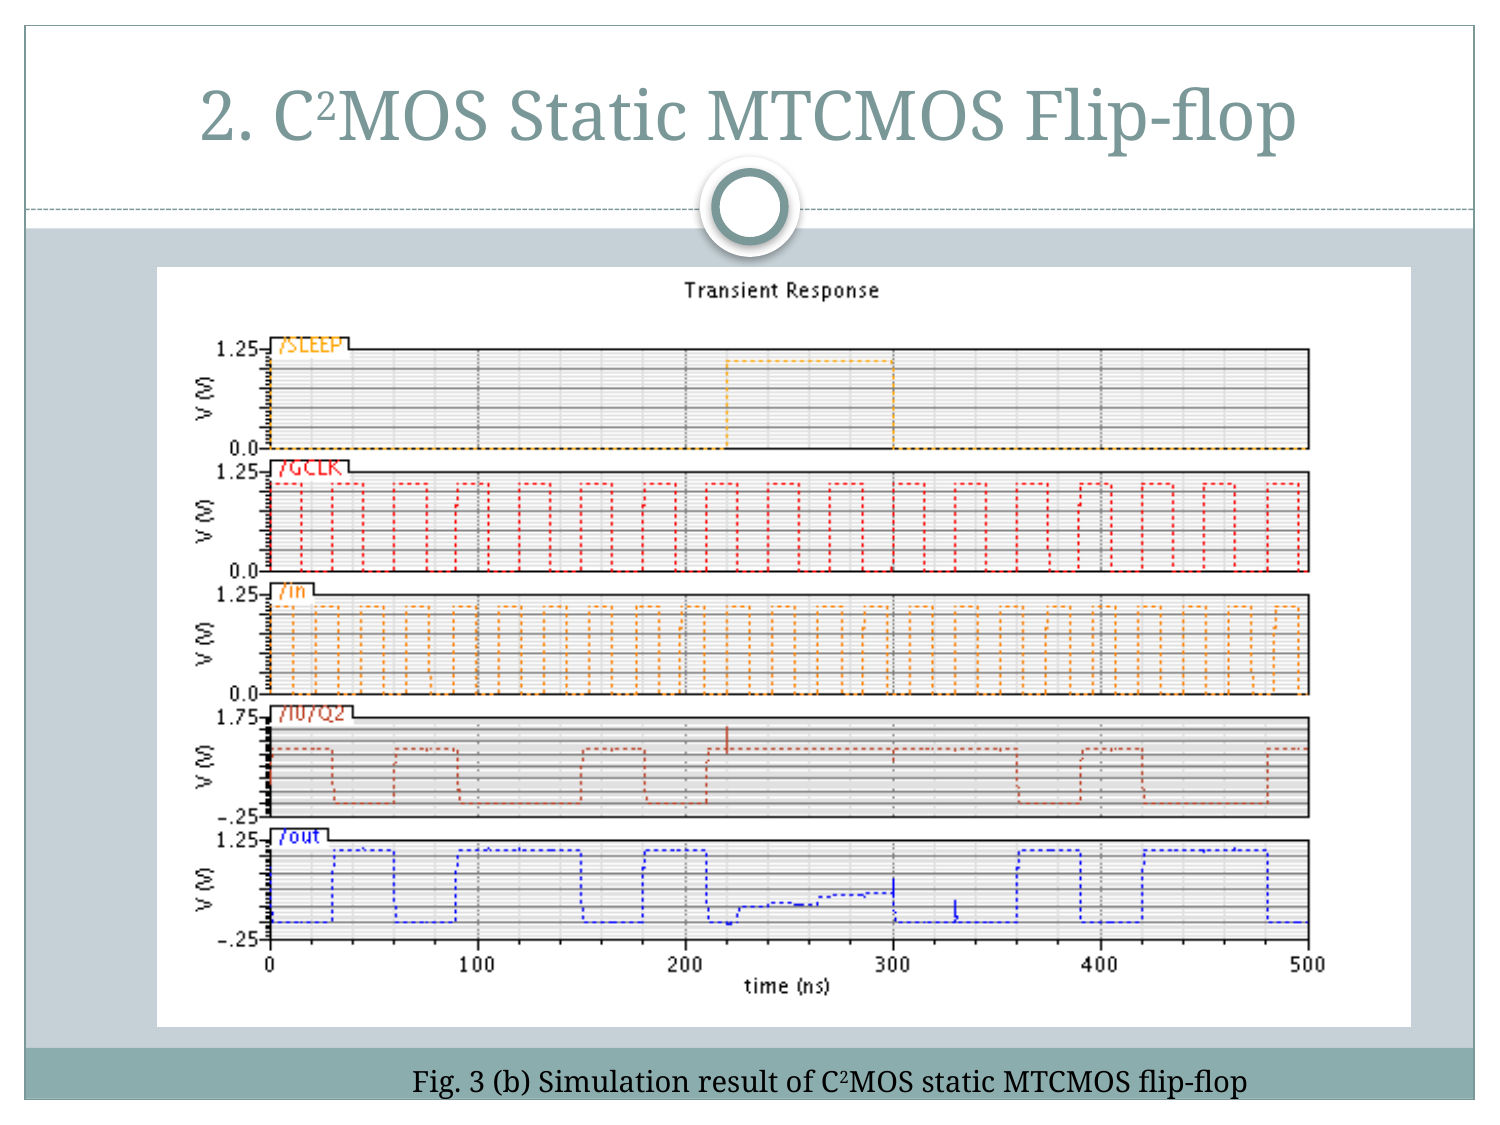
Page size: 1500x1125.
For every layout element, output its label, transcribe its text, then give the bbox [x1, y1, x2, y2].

title 2. C2MOS Static MTCMOS Flip-flop [49, 37, 1450, 162]
picture [157, 267, 1412, 1027]
text_box Fig. 3 (b) Simulation result of C2MOS static MTCMOS flip-flop [397, 1055, 1450, 1106]
